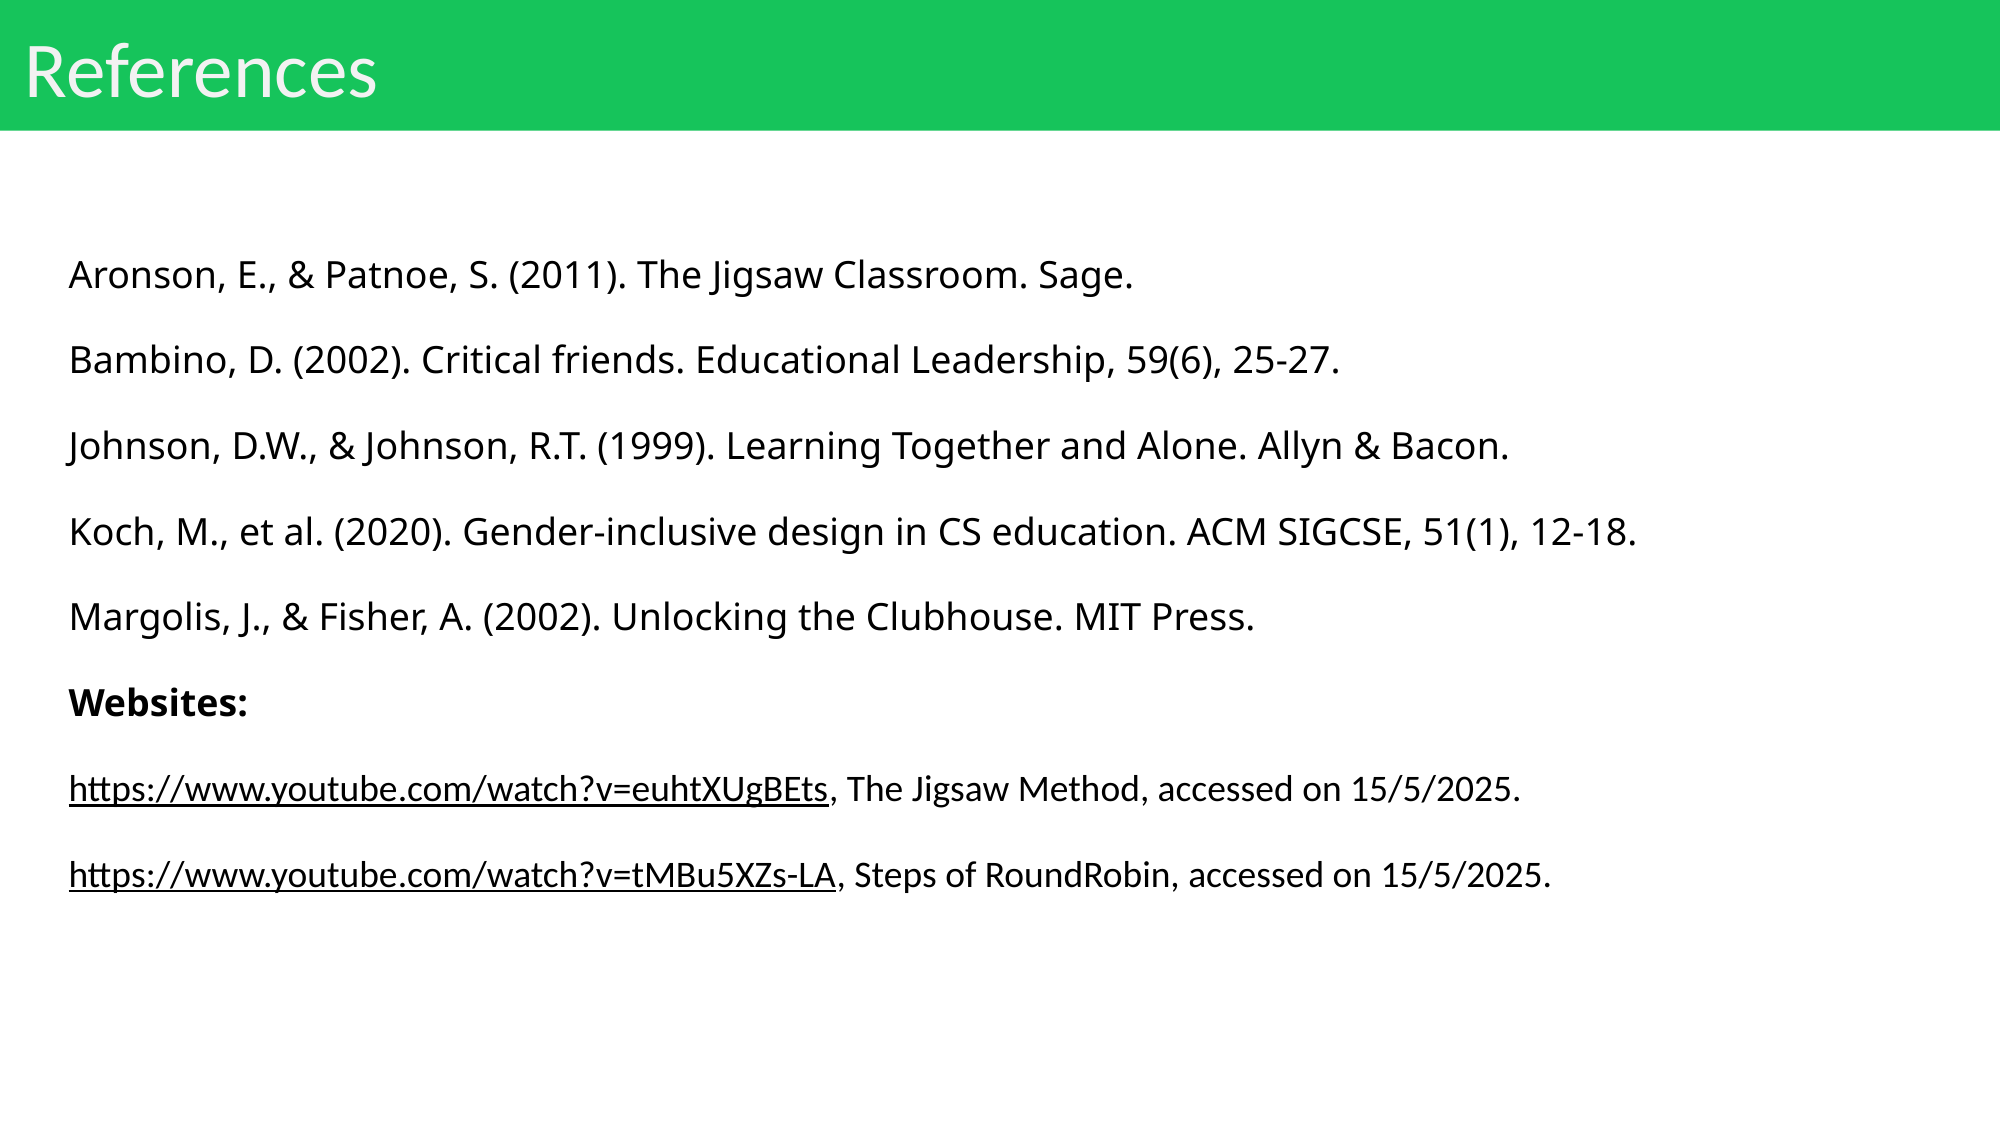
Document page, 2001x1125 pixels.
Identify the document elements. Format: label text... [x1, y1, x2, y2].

title References [16, 13, 1976, 131]
list Aronson, E., & Patnoe, S. (2011). The Jigsaw Classroom. Sage. Bambino, D. (2002). Critical friends. Educational Leadership, 59(6), 25-27. Johnson, D.W., & Johnson, R.T. (1999). Learning Together and Alone. Allyn & Bacon. Koch, M., et al. (2020). Gender-inclusive design in CS education. ACM SIGCSE, 51(1), 12-18. Margolis, J., & Fisher, A. (2002). Unlocking the Clubhouse. MIT Press. Websites: https://www.youtube.com/watch?v=euhtXUgBEts, The Jigsaw Method, accessed on 15/5/2025. https://www.youtube.com/watch?v=tMBu5XZs-LA, Steps of RoundRobin, accessed on 15/5/2025. [16, 239, 1976, 1108]
